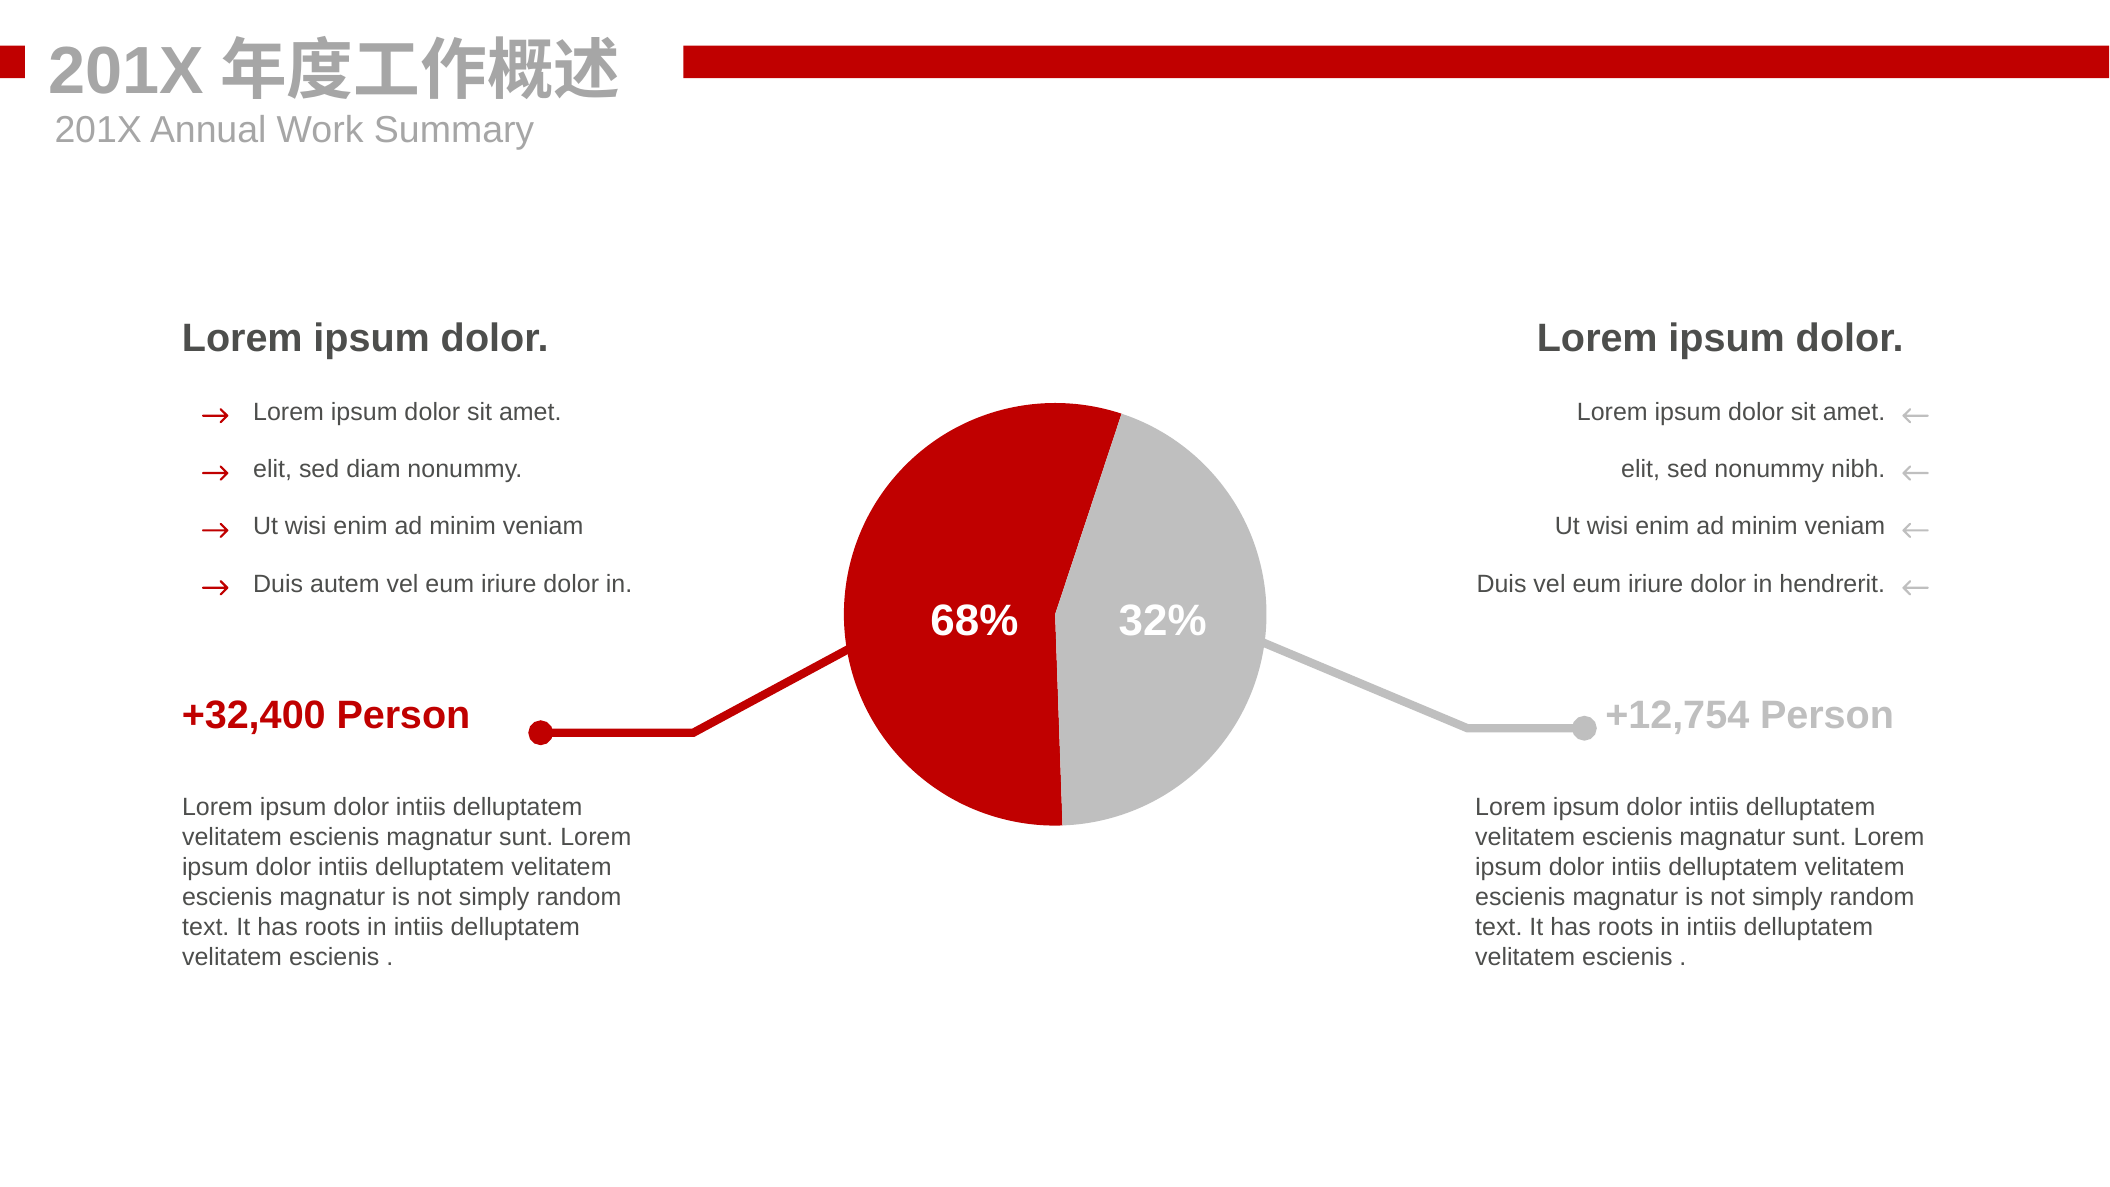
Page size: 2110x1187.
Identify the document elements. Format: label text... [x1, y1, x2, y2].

text_box +32,400 Person [181, 694, 465, 757]
text_box [682, 45, 2110, 79]
text_box Lorem ipsum dolor intiis delluptatem velitatem escienis magnatur sunt. Lorem ipsum dolor intiis delluptatem velitatem escienis magnatur is not simply random text. It has roots in intiis delluptatem velitatem escienis . [182, 764, 465, 997]
text_box Ut wisi enim ad minim veniam [253, 510, 465, 551]
text_box [1902, 408, 1929, 424]
text_box [202, 522, 229, 538]
text_box [1902, 580, 1929, 596]
text_box elit, sed nonummy nibh. [1644, 452, 1887, 494]
text_box 201X年度工作概述 [48, 26, 621, 107]
text_box [202, 465, 229, 481]
text_box Ut wisi enim ad minim veniam [1644, 510, 1887, 551]
text_box Lorem ipsum dolor intiis delluptatem velitatem escienis magnatur sunt. Lorem ipsum dolor intiis delluptatem velitatem escienis magnatur is not simply random text. It has roots in intiis delluptatem velitatem escienis . [1644, 764, 1929, 997]
text_box [1902, 522, 1929, 538]
text_box [202, 580, 229, 596]
text_box Duis autem vel eum iriure dolor in. [253, 567, 465, 608]
text_box elit, sed diam nonummy. [253, 452, 465, 494]
text_box [202, 408, 229, 424]
text_box [0, 45, 26, 79]
text_box 201X Annual Work Summary [54, 104, 535, 150]
text_box [1902, 465, 1929, 481]
text_box +12,754 Person [1644, 694, 1998, 757]
text_box Lorem ipsum dolor. [181, 317, 575, 379]
text_box Lorem ipsum dolor sit amet. [1644, 395, 1887, 437]
chart [465, 362, 1644, 1003]
text_box Lorem ipsum dolor sit amet. [253, 395, 465, 437]
text_box Lorem ipsum dolor. [1536, 317, 1930, 379]
text_box Duis vel eum iriure dolor in hendrerit. [1644, 567, 1887, 608]
